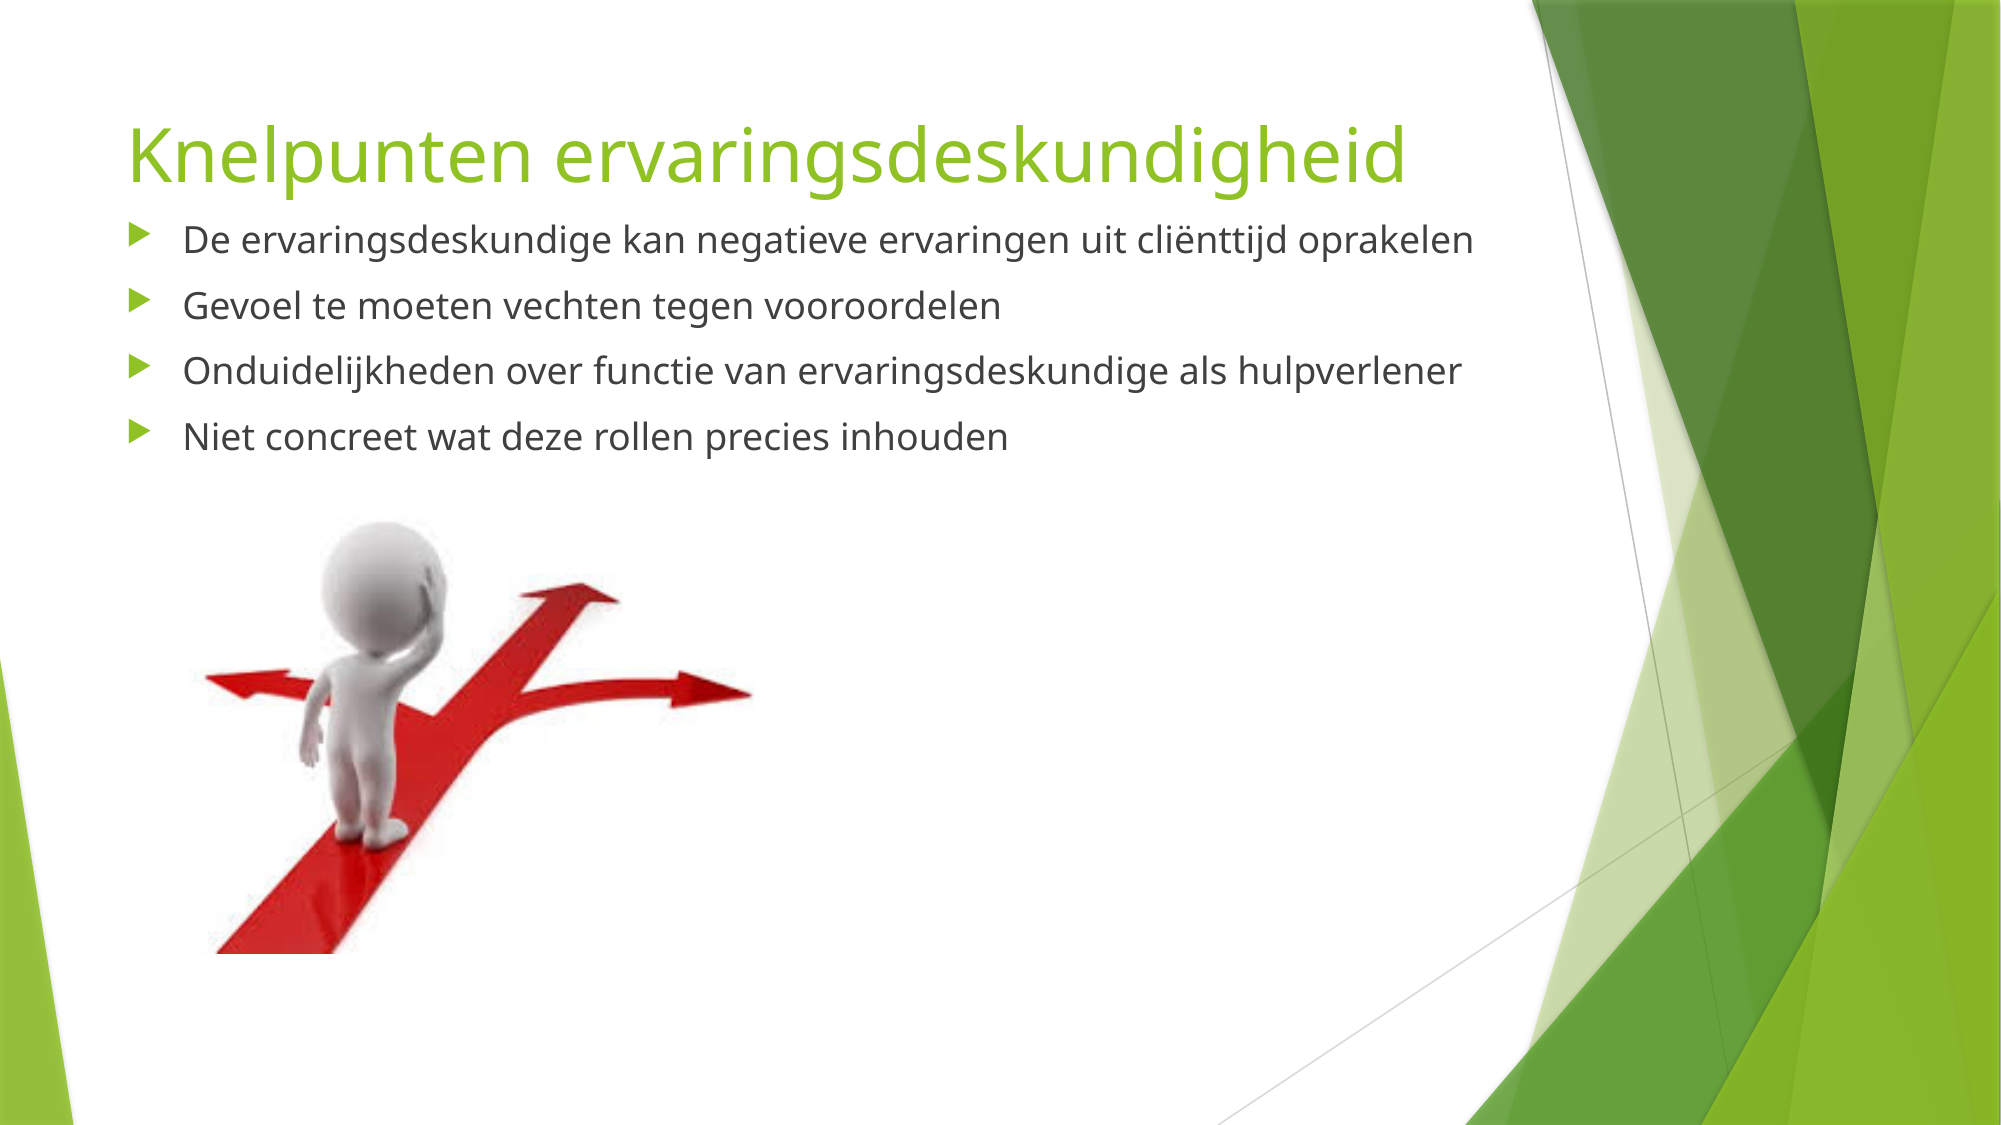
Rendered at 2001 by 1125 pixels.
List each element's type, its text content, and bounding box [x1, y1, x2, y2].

title Knelpunten ervaringsdeskundigheid [111, 99, 1522, 208]
list De ervaringsdeskundige kan negatieve ervaringen uit cliënttijd oprakelen Gevoel te moeten vechten tegen vooroordelen Onduidelijkheden over functie van ervaringsdeskundige als hulpverlener Niet concreet wat deze rollen precies inhouden [111, 208, 1522, 845]
picture [170, 499, 785, 954]
